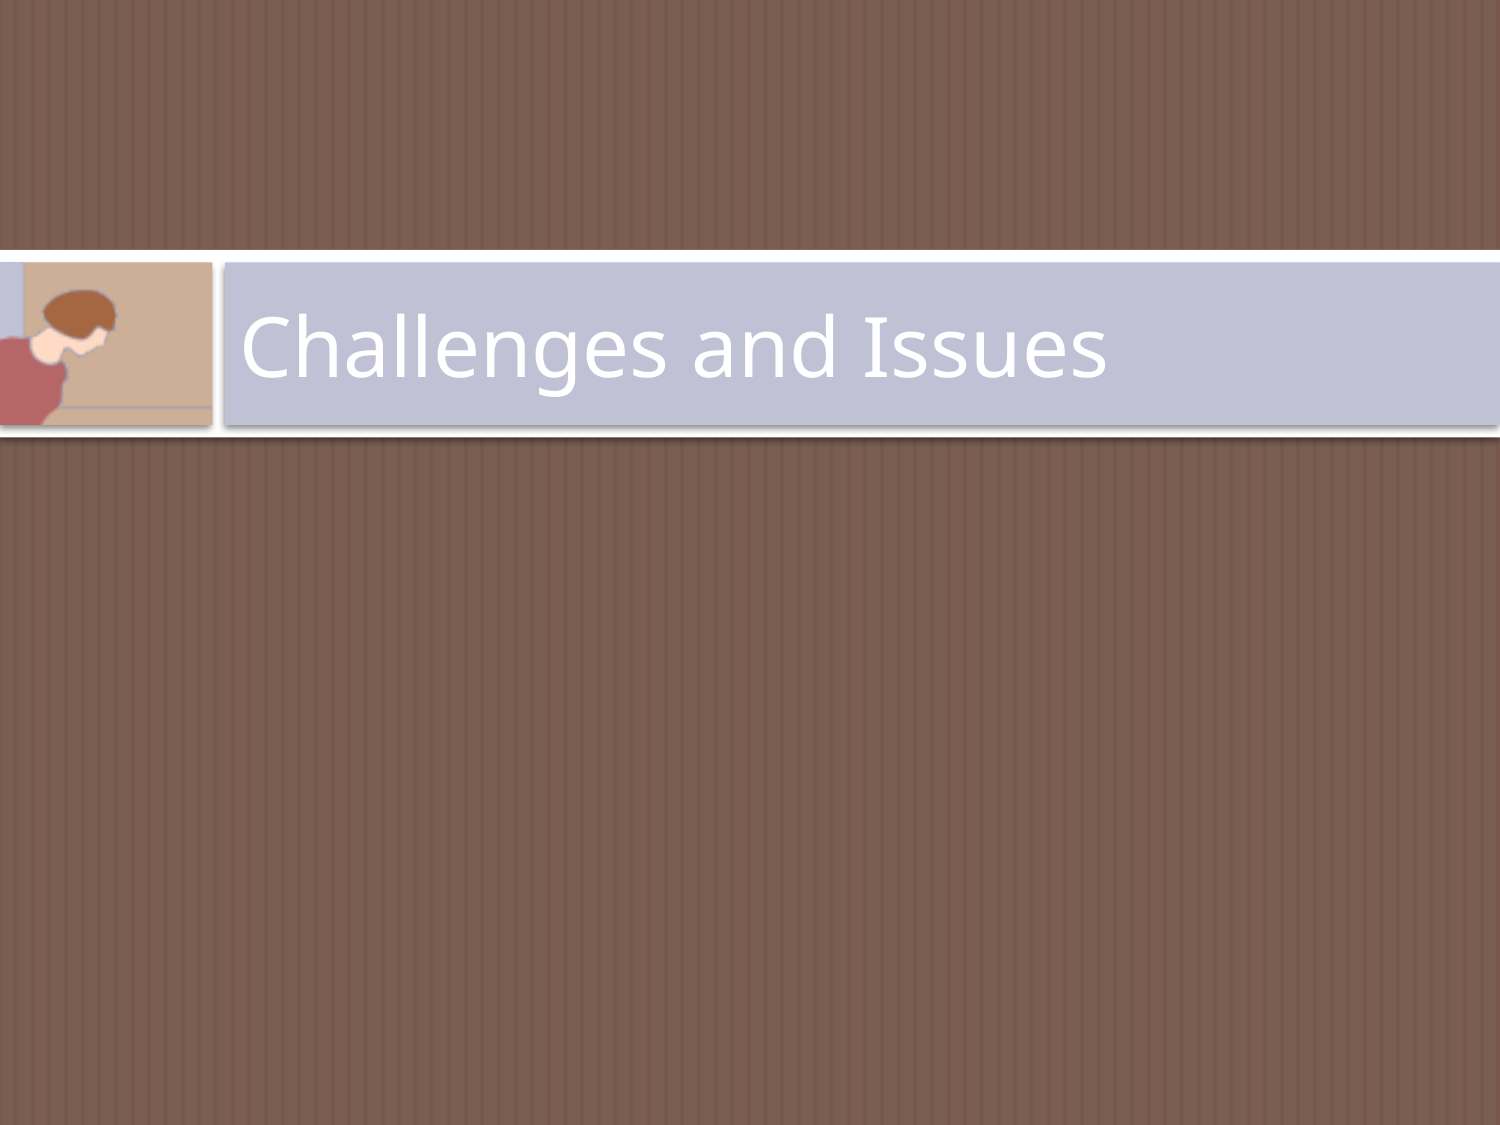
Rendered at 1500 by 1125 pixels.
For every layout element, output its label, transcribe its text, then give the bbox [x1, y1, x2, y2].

title Challenges and Issues [225, 262, 1475, 425]
picture [0, 262, 213, 426]
